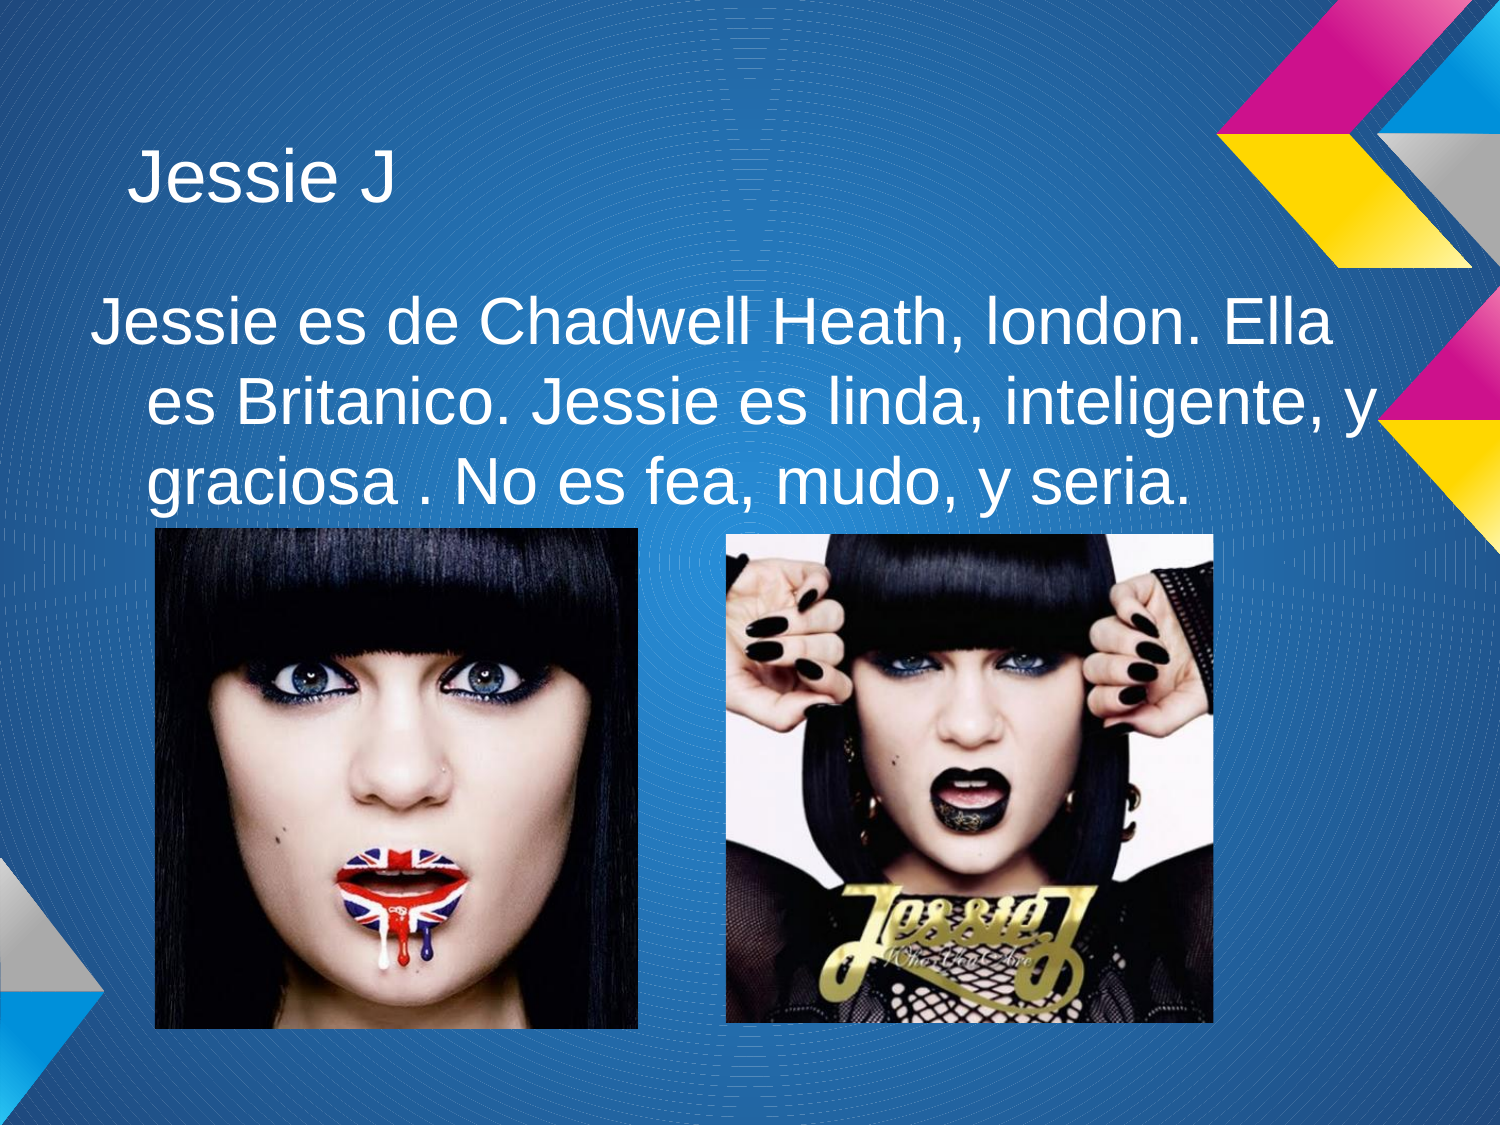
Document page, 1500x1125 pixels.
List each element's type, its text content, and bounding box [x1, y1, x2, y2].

title Jessie J [75, 14, 1204, 233]
text_box [154, 528, 638, 1029]
text_box [725, 534, 1214, 1023]
list Jessie es de Chadwell Heath, london. Ella es Britanico. Jessie es linda, inteligente, y graciosa . No es fea, mudo, y seria. [75, 262, 1425, 931]
